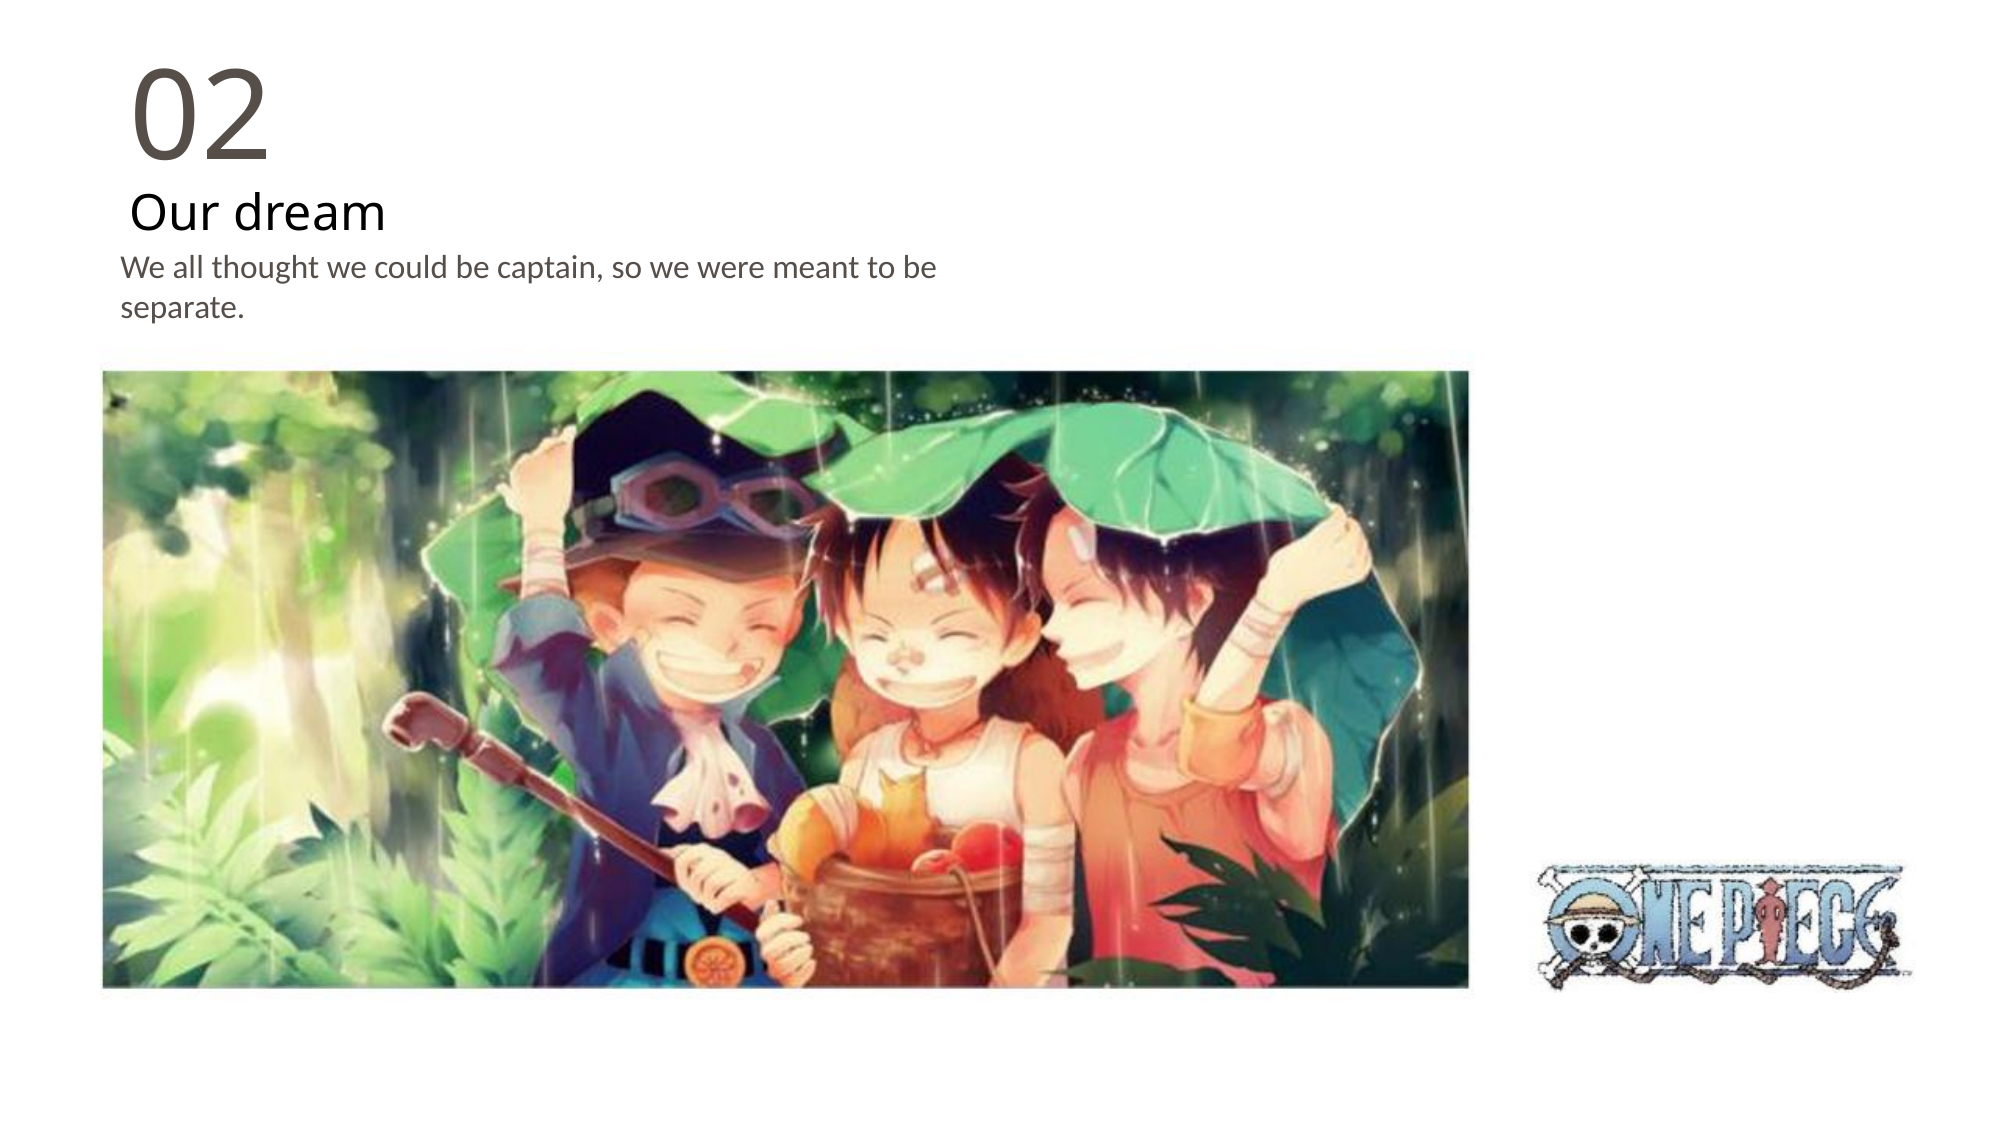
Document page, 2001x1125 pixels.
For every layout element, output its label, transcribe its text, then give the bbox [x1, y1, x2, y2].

text_box We all thought we could be captain, so we were meant to be separate. [105, 237, 954, 334]
text_box 02 [115, 50, 341, 168]
text_box [0, 0, 2000, 1125]
picture [1528, 859, 1920, 994]
text_box Our dream [115, 173, 491, 237]
